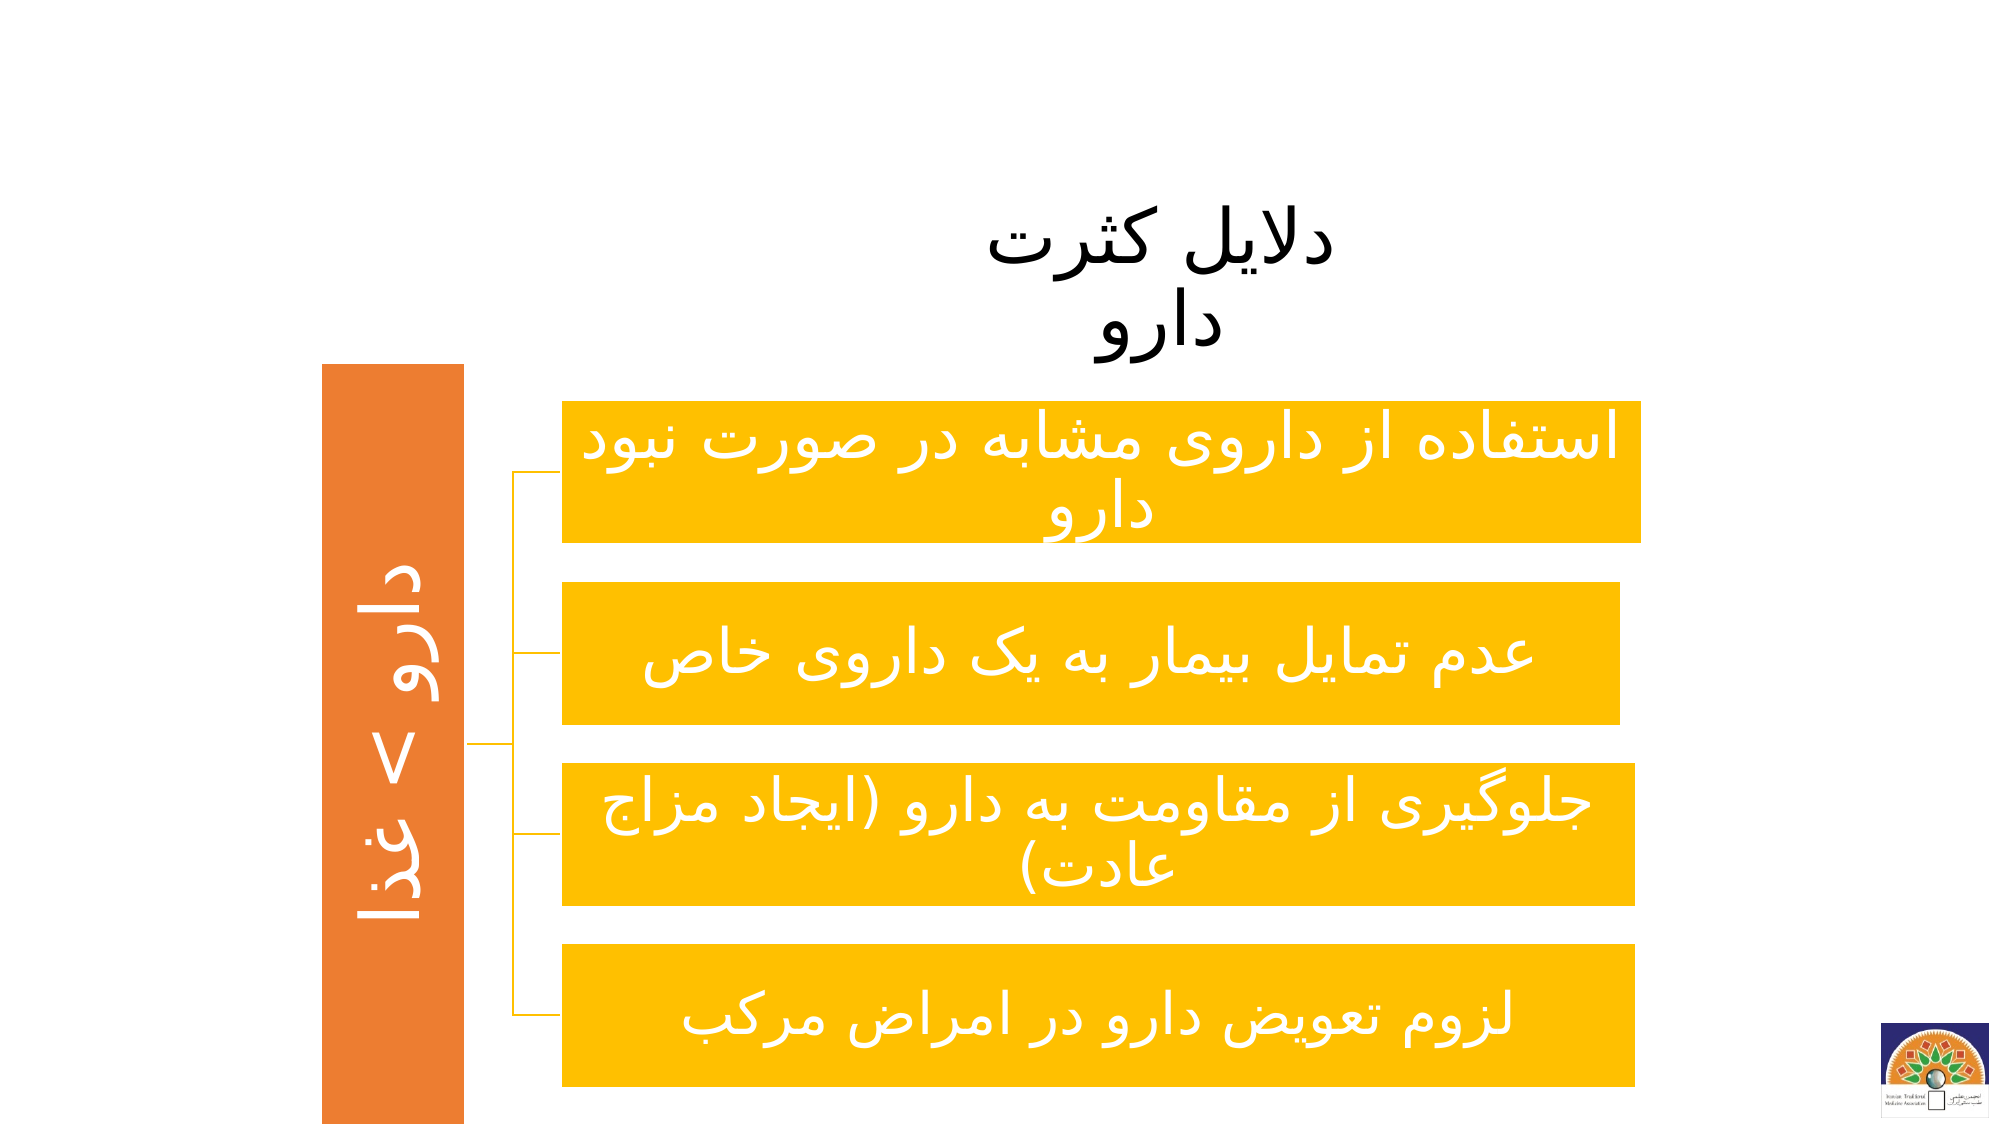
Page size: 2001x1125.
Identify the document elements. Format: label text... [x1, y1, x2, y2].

picture [1881, 1023, 1990, 1118]
title دلایل کثرت دارو [903, 190, 1420, 362]
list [81, 362, 1882, 1125]
